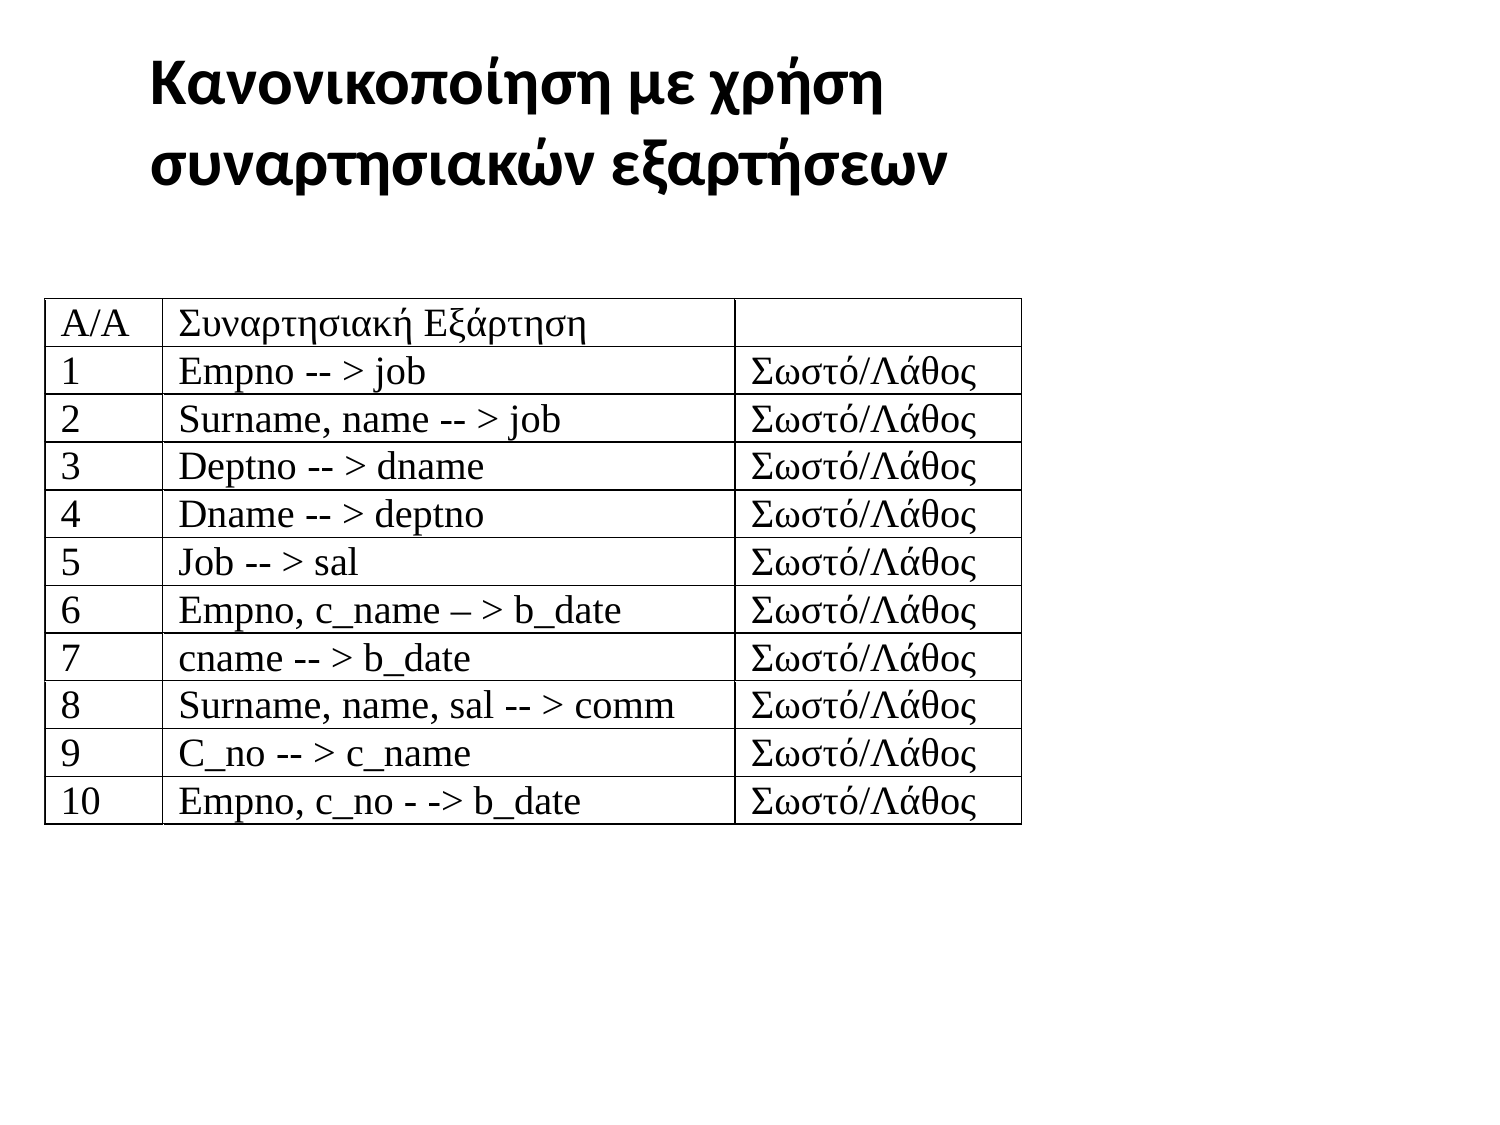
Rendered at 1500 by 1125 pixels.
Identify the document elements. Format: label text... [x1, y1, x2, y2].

text_box Κανονικοποίηση με χρήση συναρτησιακών εξαρτήσεων [135, 30, 1294, 206]
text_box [44, 218, 1412, 859]
